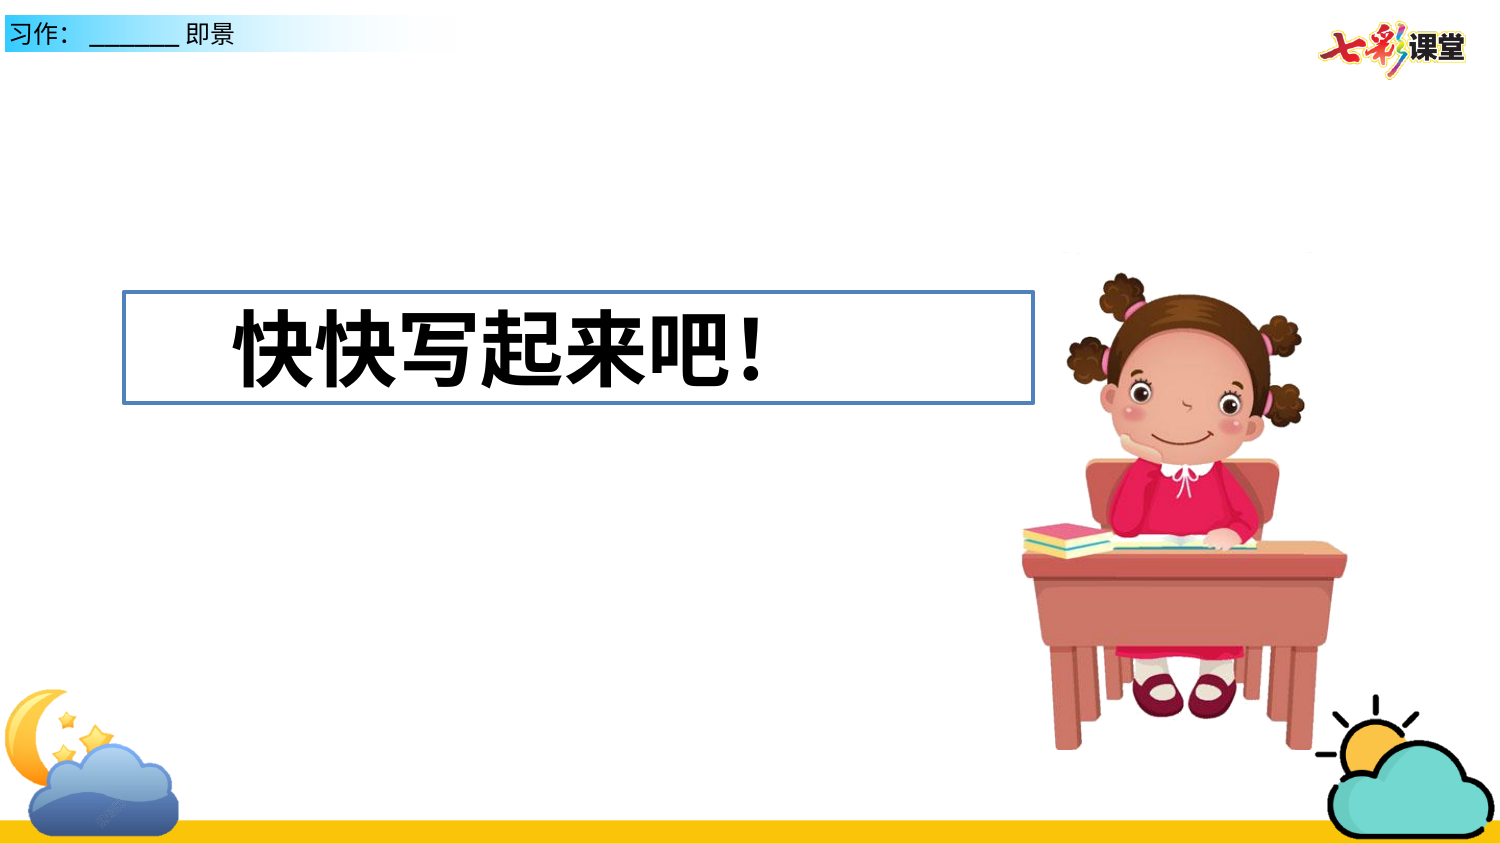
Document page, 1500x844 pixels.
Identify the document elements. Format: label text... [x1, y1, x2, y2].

picture [1009, 252, 1500, 844]
picture [0, 686, 185, 844]
picture [1316, 20, 1468, 80]
text_box 快快写起来吧！ [122, 290, 1004, 405]
